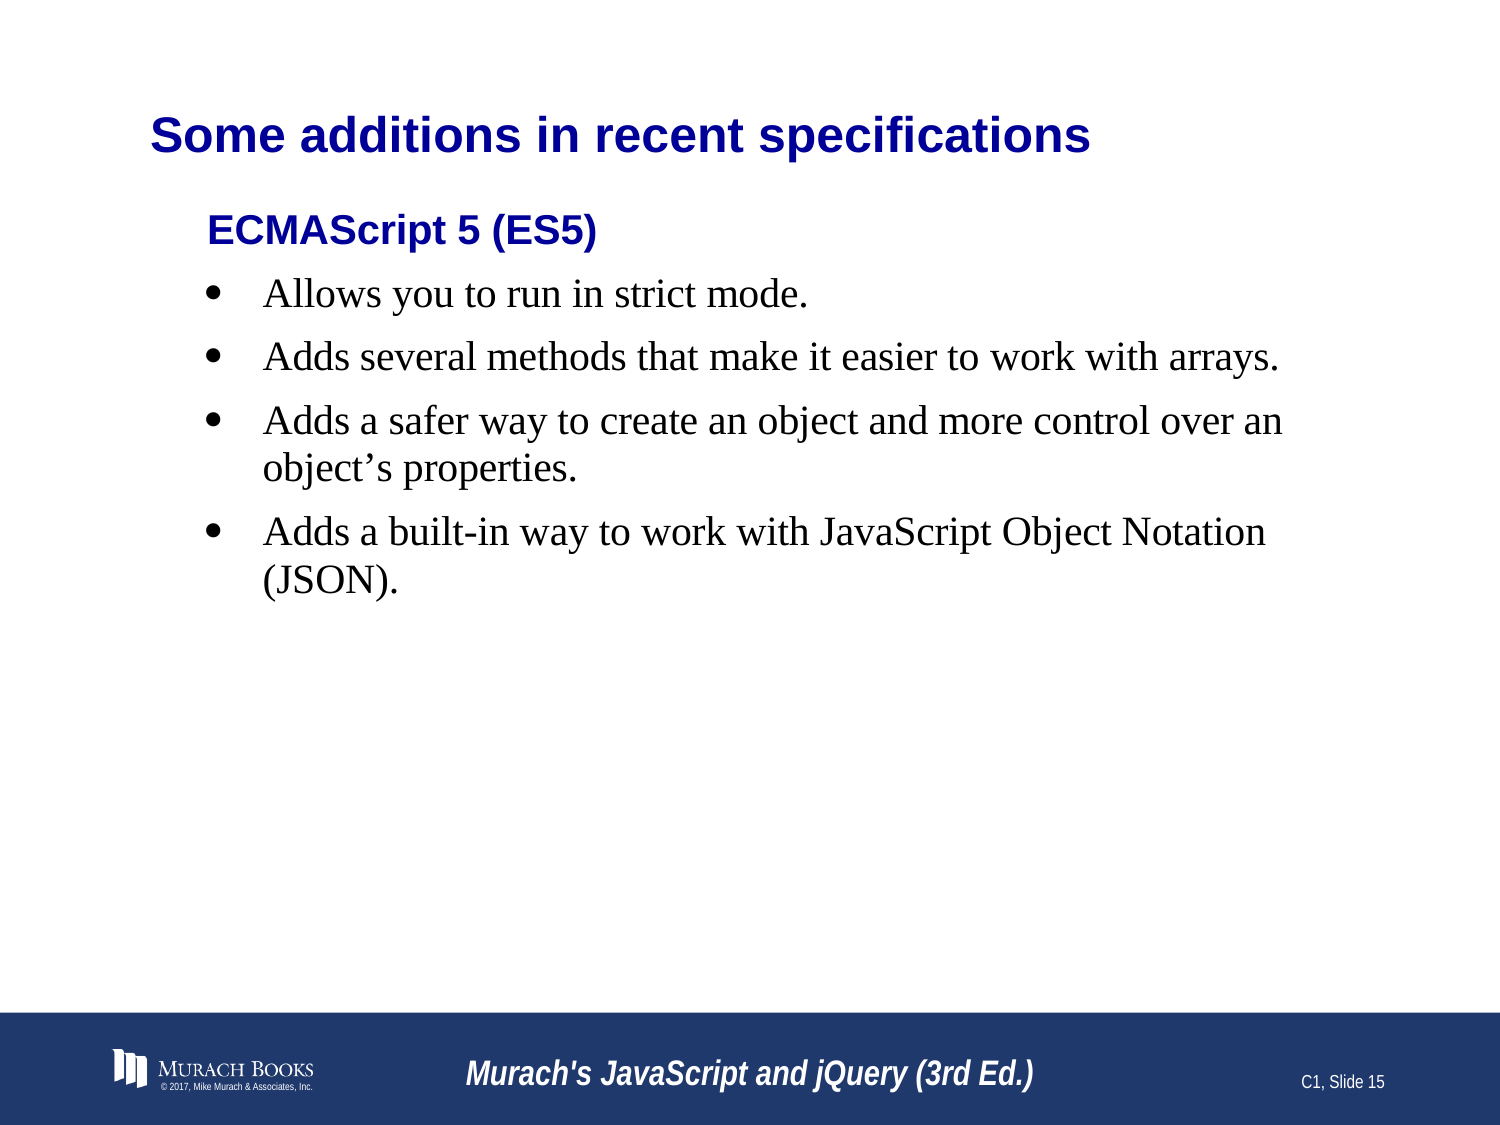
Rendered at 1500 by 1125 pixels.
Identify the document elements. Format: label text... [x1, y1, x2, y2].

slide_number C1, Slide 15 [1087, 1025, 1400, 1100]
title Some additions in recent specifications [150, 102, 1350, 164]
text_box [149, 187, 1347, 761]
footer © 2017, Mike Murach & Associates, Inc. [12, 1025, 463, 1100]
slide_number Murach's JavaScript and jQuery (3rd Ed.) [463, 1025, 1050, 1100]
